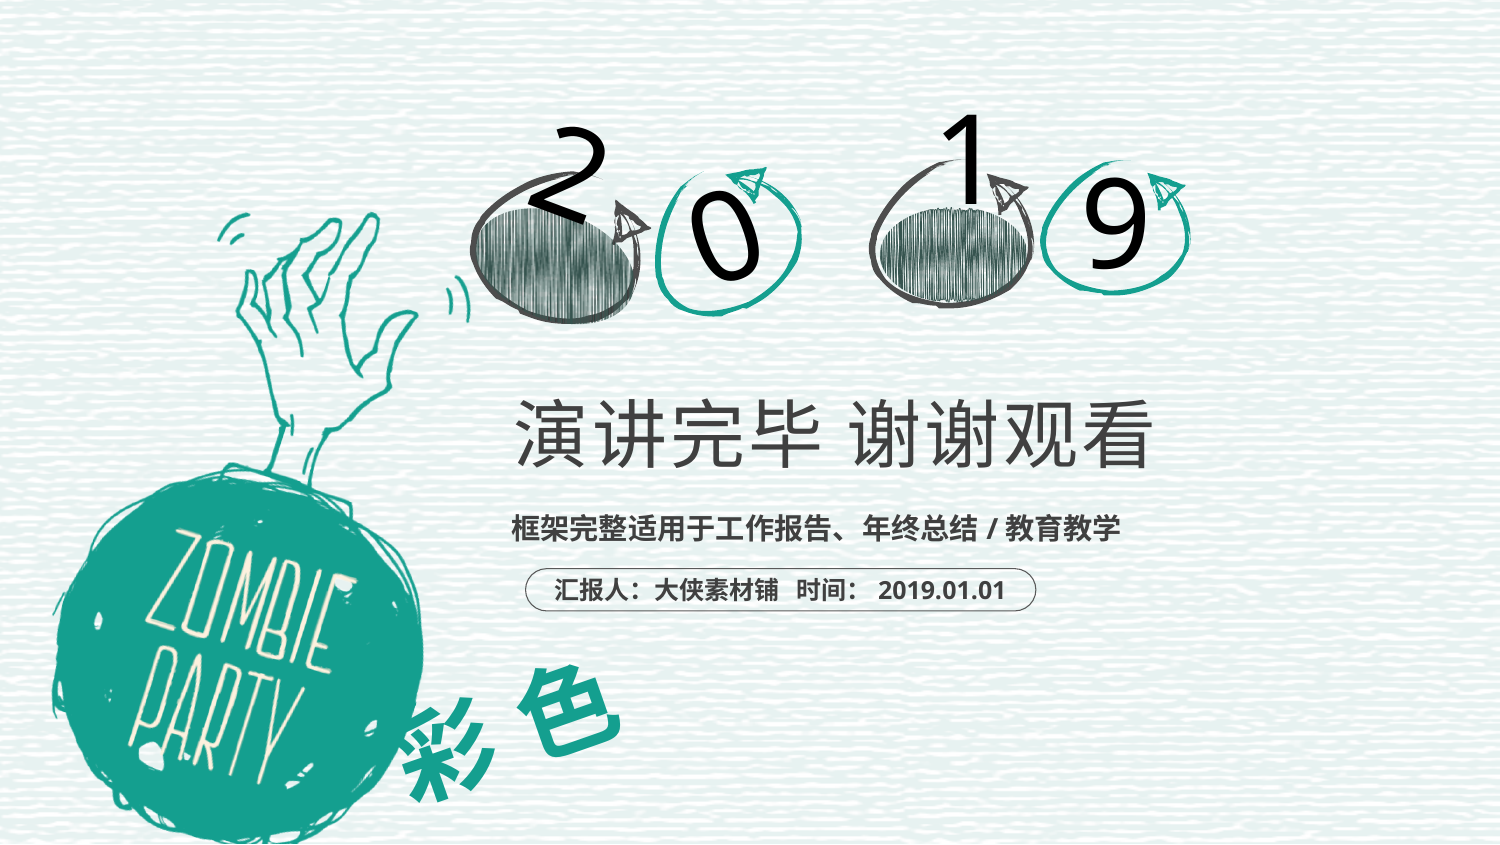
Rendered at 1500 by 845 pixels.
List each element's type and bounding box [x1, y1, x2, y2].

text_box [1039, 159, 1194, 296]
text_box [867, 159, 1037, 309]
text_box [472, 168, 648, 324]
text_box [643, 169, 805, 312]
picture [0, 0, 1500, 844]
